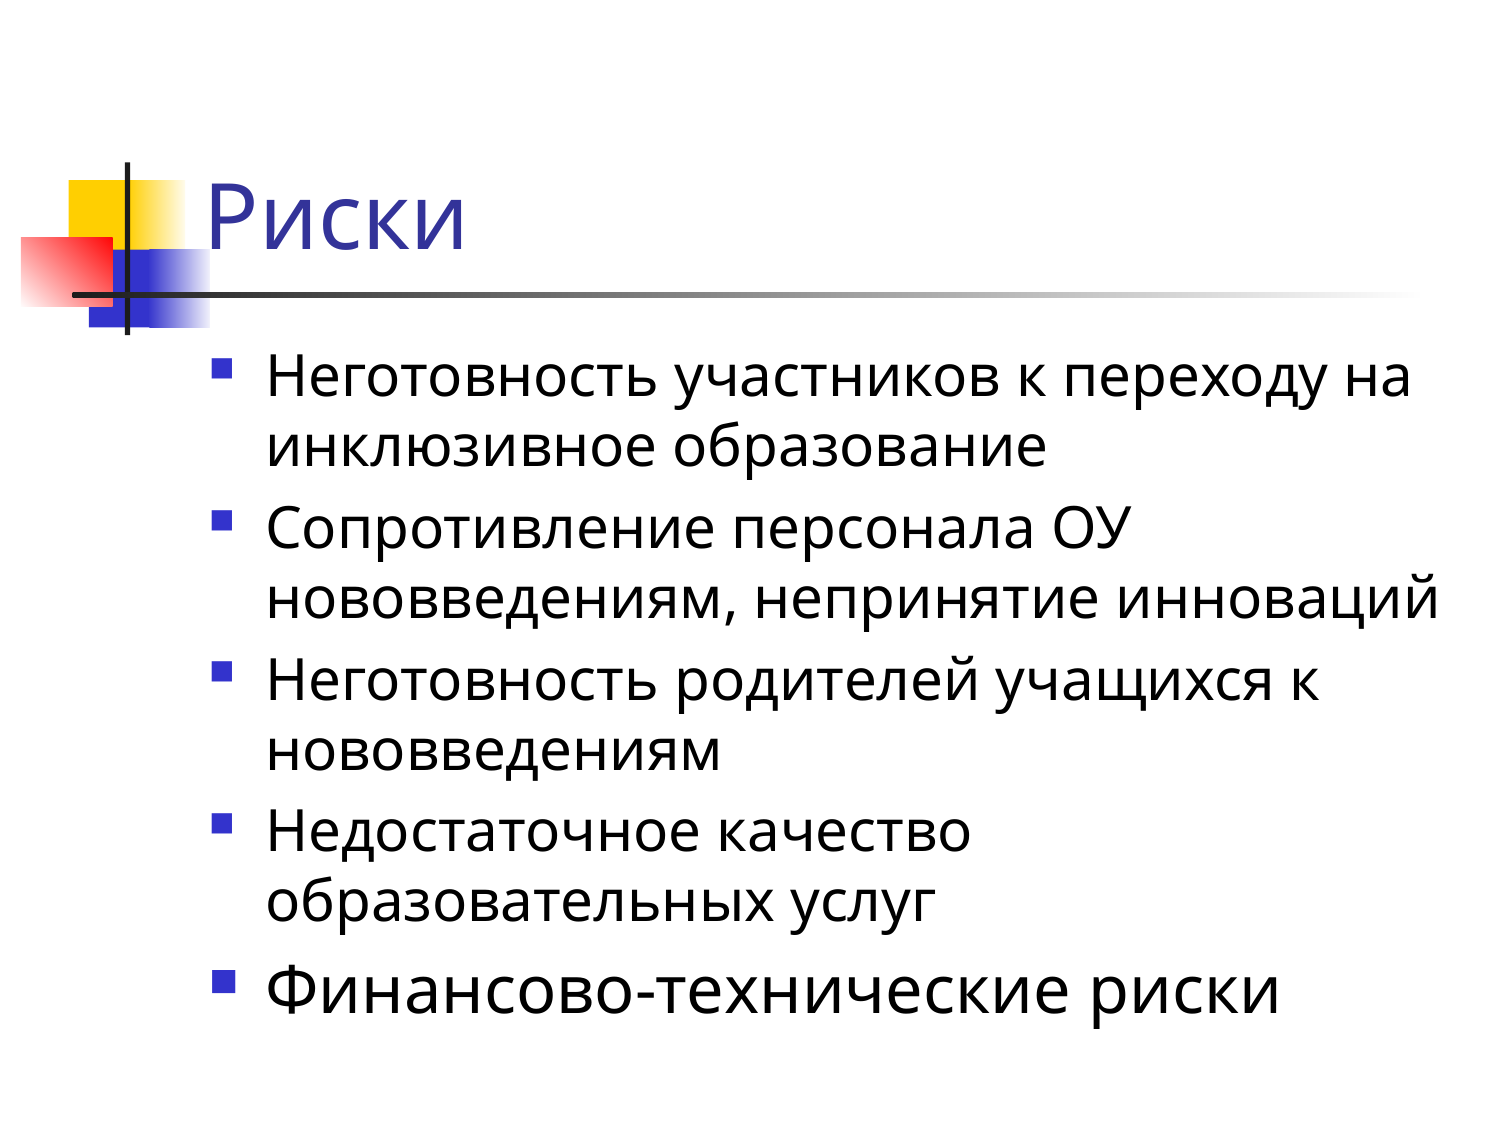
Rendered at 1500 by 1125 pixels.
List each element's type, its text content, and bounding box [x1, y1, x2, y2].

list Неготовность участников к переходу на инклюзивное образование Сопротивление персонала ОУ нововведениям, непринятие инноваций Неготовность родителей учащихся к нововведениям Недостаточное качество образовательных услуг Финансово-технические риски [193, 330, 1470, 1007]
title Риски [188, 34, 1468, 276]
